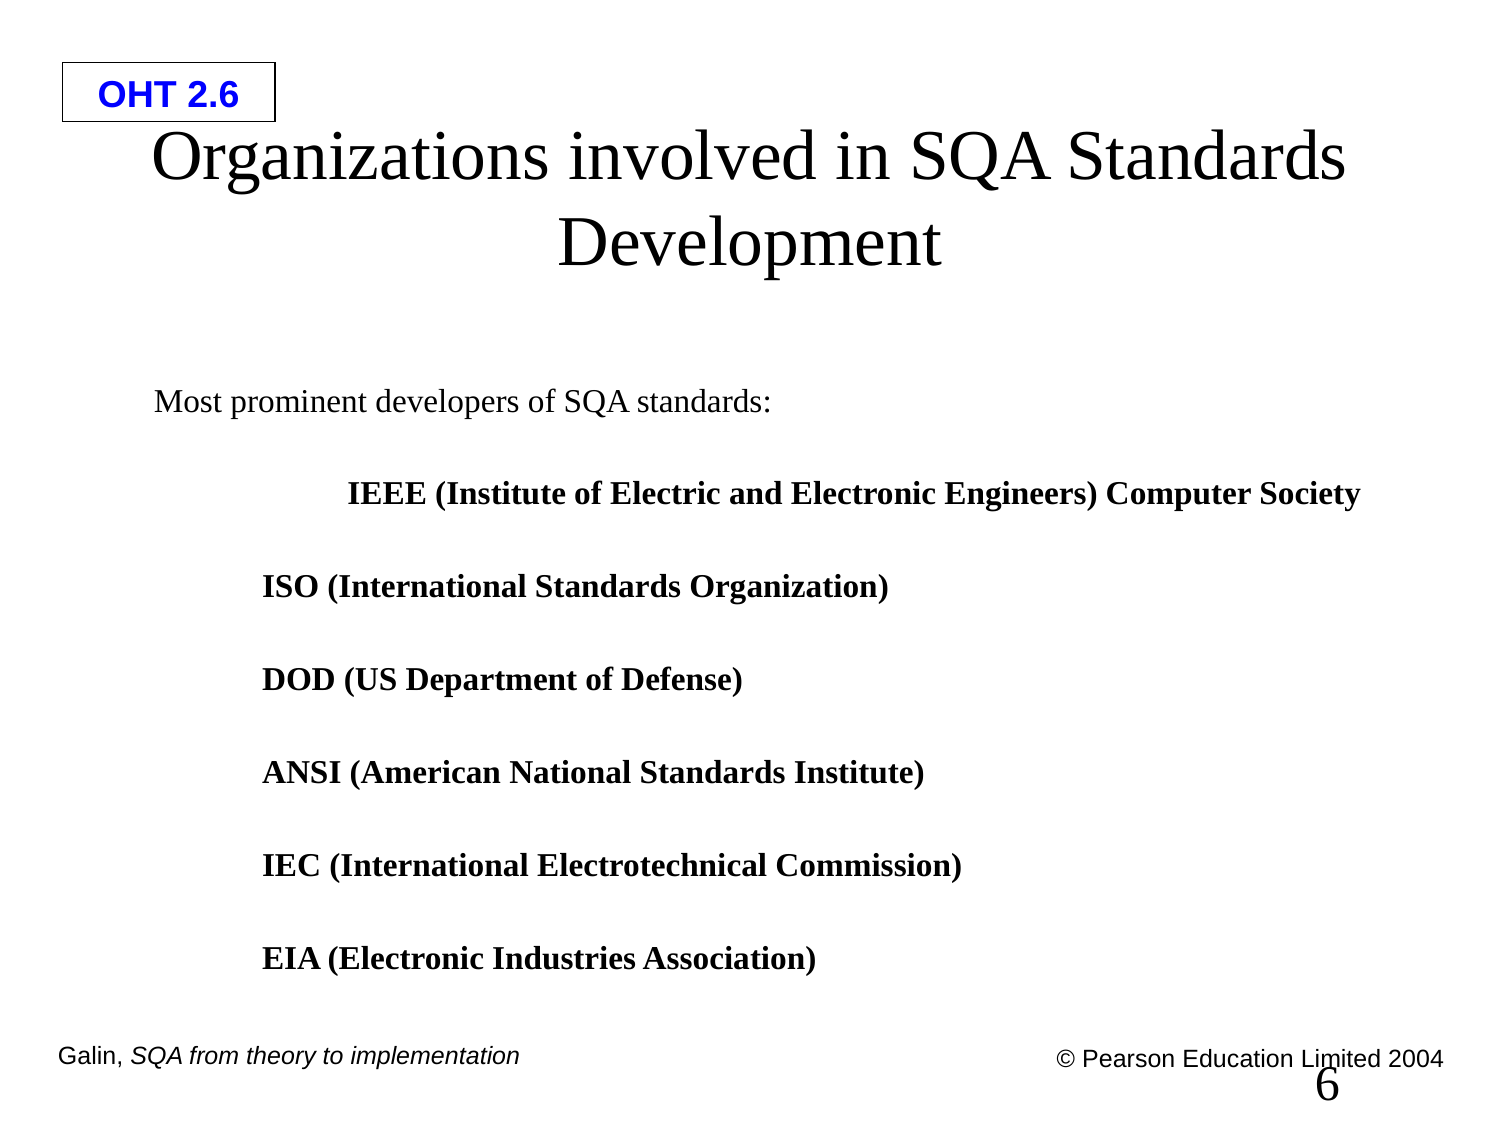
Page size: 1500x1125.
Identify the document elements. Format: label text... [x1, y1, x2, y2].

title Organizations involved in SQA Standards Development [112, 99, 1388, 288]
list Most prominent developers of SQA standards: IEEE (Institute of Electric and Electronic Engineers) Computer Society ISO (International Standards Organization) DOD (US Department of Defense) ANSI (American National Standards Institute) IEC (International Electrotechnical Commission) EIA (Electronic Industries Association) [112, 324, 1388, 1001]
slide_number 6 [1299, 1042, 1425, 1103]
